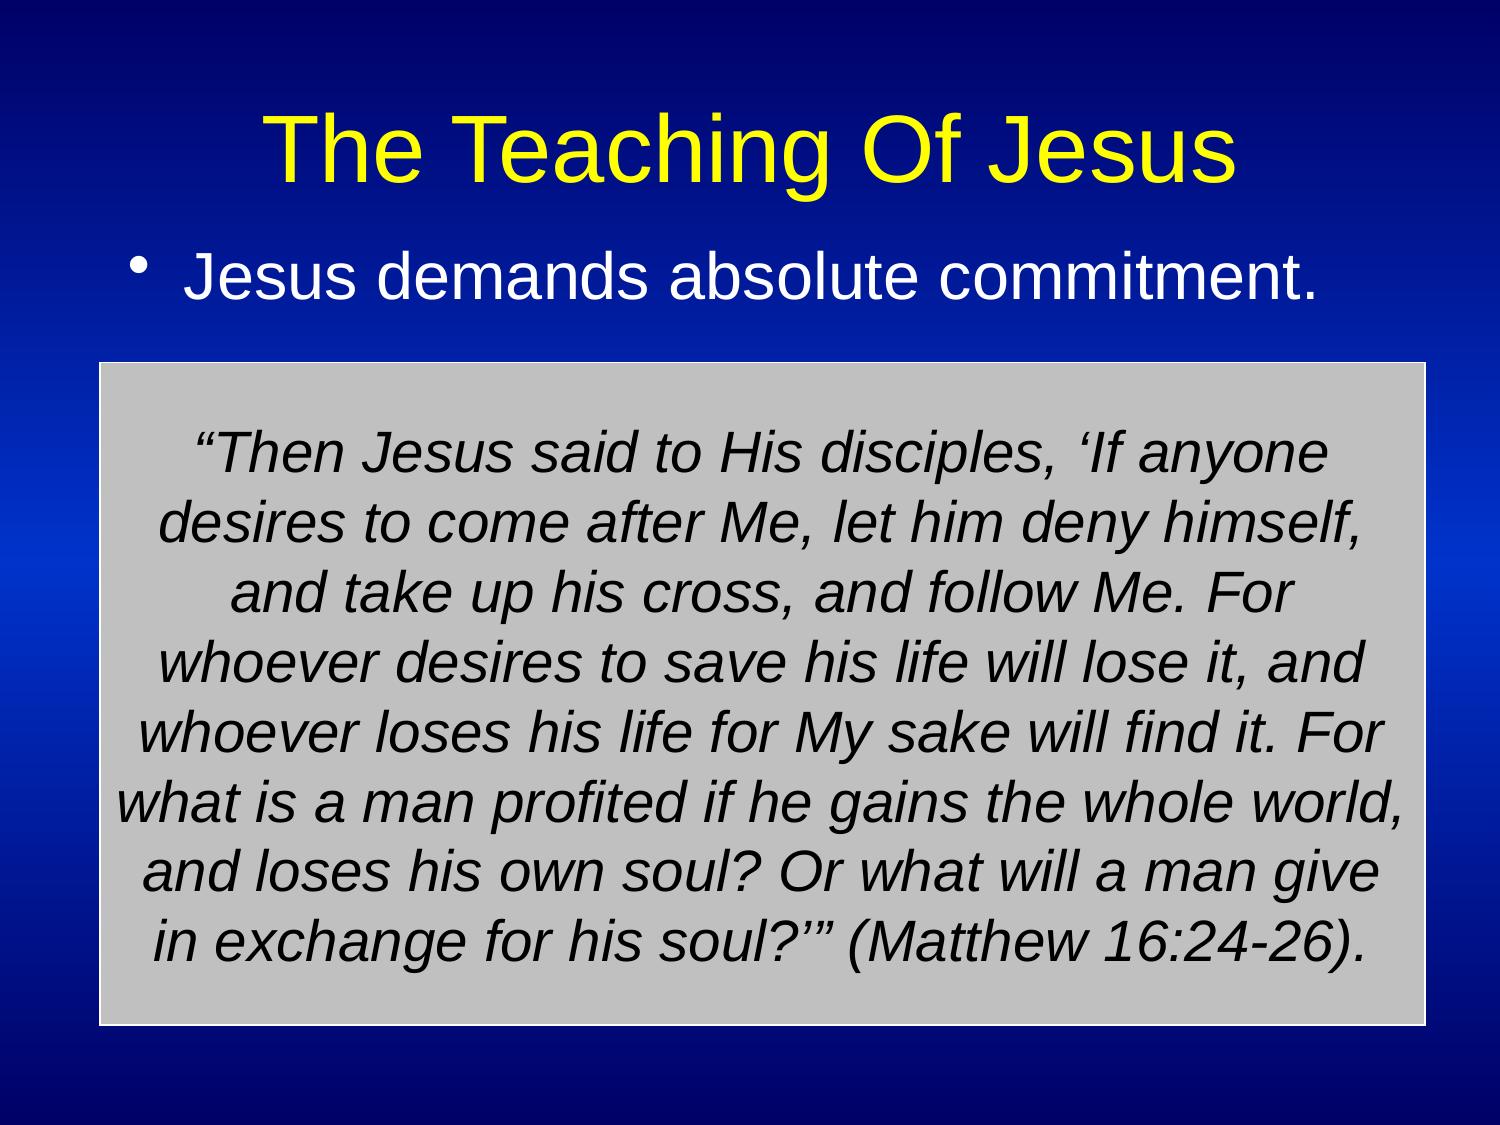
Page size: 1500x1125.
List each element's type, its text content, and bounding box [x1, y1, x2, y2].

text_box “Then Jesus said to His disciples, ‘If anyone desires to come after Me, let him deny himself, and take up his cross, and follow Me. For whoever desires to save his life will lose it, and whoever loses his life for My sake will find it. For what is a man profited if he gains the whole world, and loses his own soul? Or what will a man give in exchange for his soul?’” (Matthew 16:24-26). [99, 362, 1425, 1025]
list Jesus demands absolute commitment. [112, 224, 1463, 350]
title The Teaching Of Jesus [37, 50, 1463, 238]
